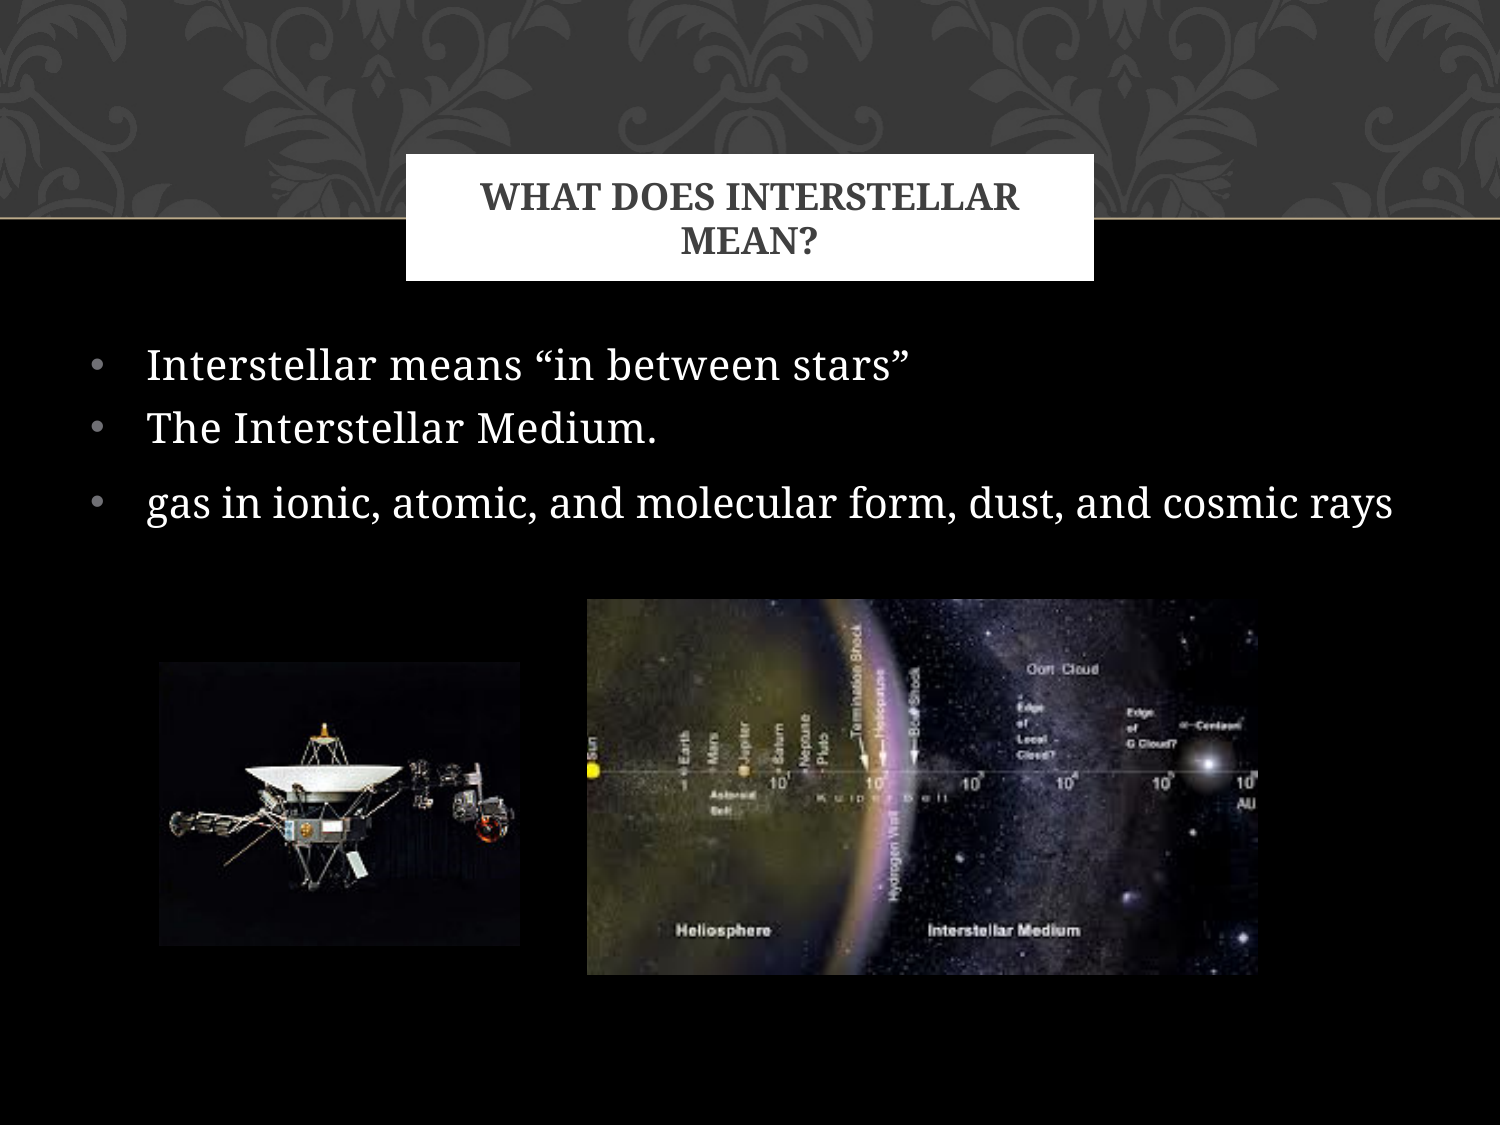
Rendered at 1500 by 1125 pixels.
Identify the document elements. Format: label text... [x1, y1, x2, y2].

title What Does interstellar mean? [406, 154, 1094, 281]
list Interstellar means “in between stars” The Interstellar Medium. gas in ionic, atomic, and molecular form, dust, and cosmic rays [75, 331, 1425, 1000]
picture [587, 599, 1258, 976]
picture [159, 662, 521, 946]
